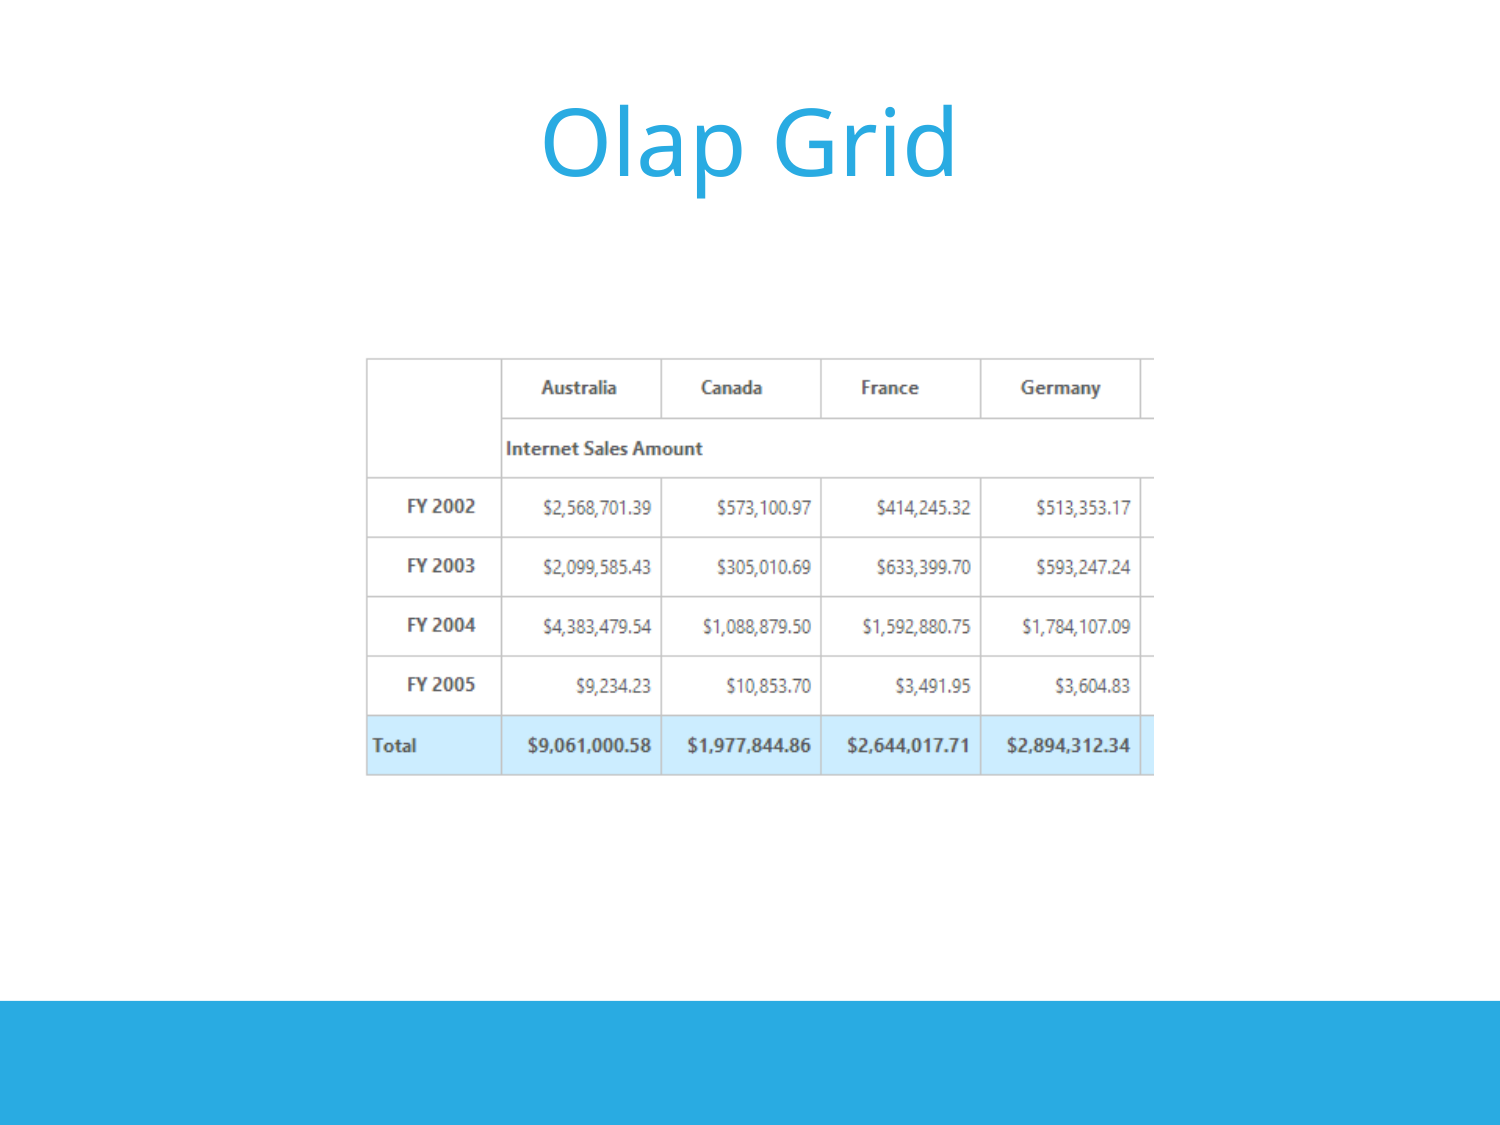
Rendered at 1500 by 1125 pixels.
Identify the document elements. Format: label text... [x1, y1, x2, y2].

text_box [0, 999, 1500, 1125]
title Olap Grid [75, 45, 1425, 233]
picture [346, 334, 1154, 791]
